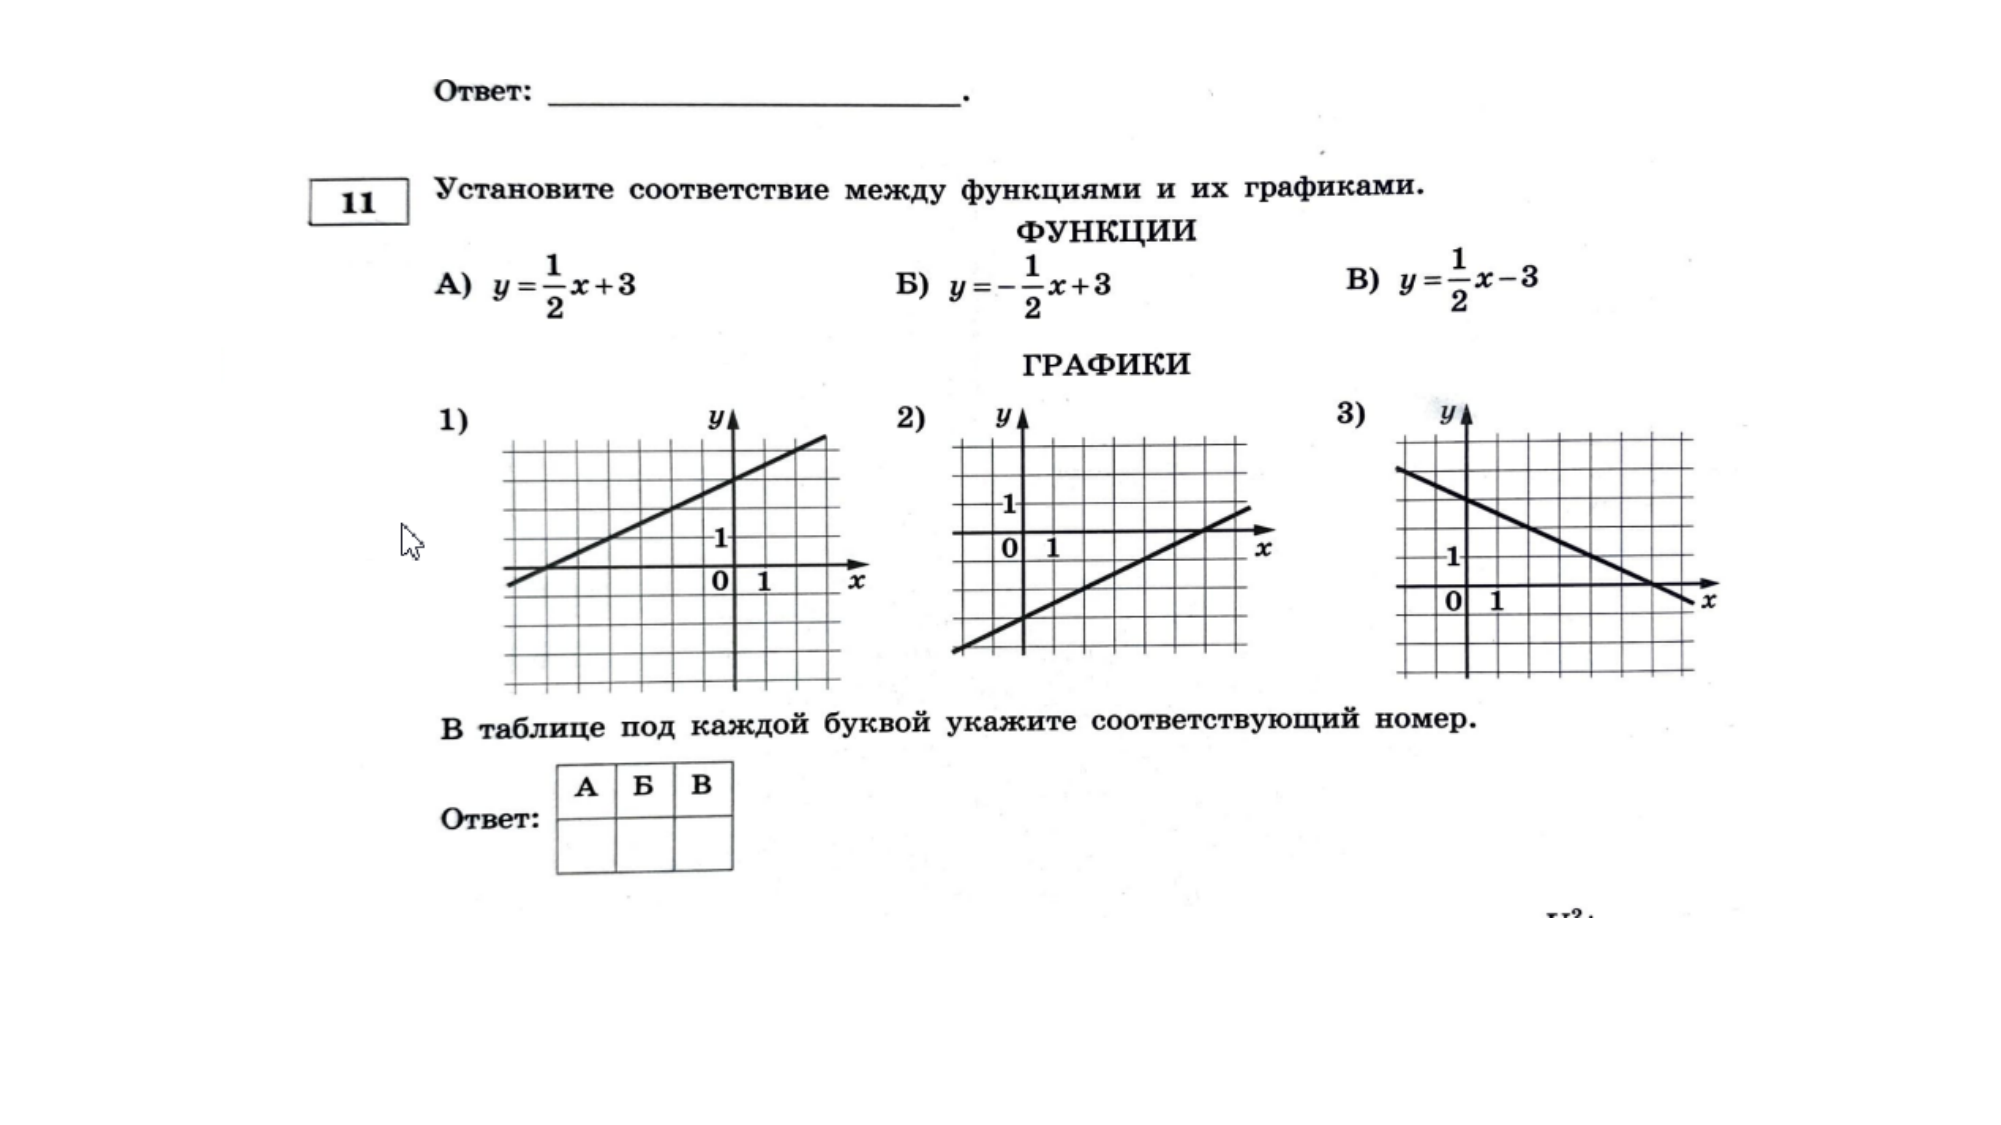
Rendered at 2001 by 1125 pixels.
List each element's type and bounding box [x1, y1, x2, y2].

picture [221, 79, 1749, 918]
